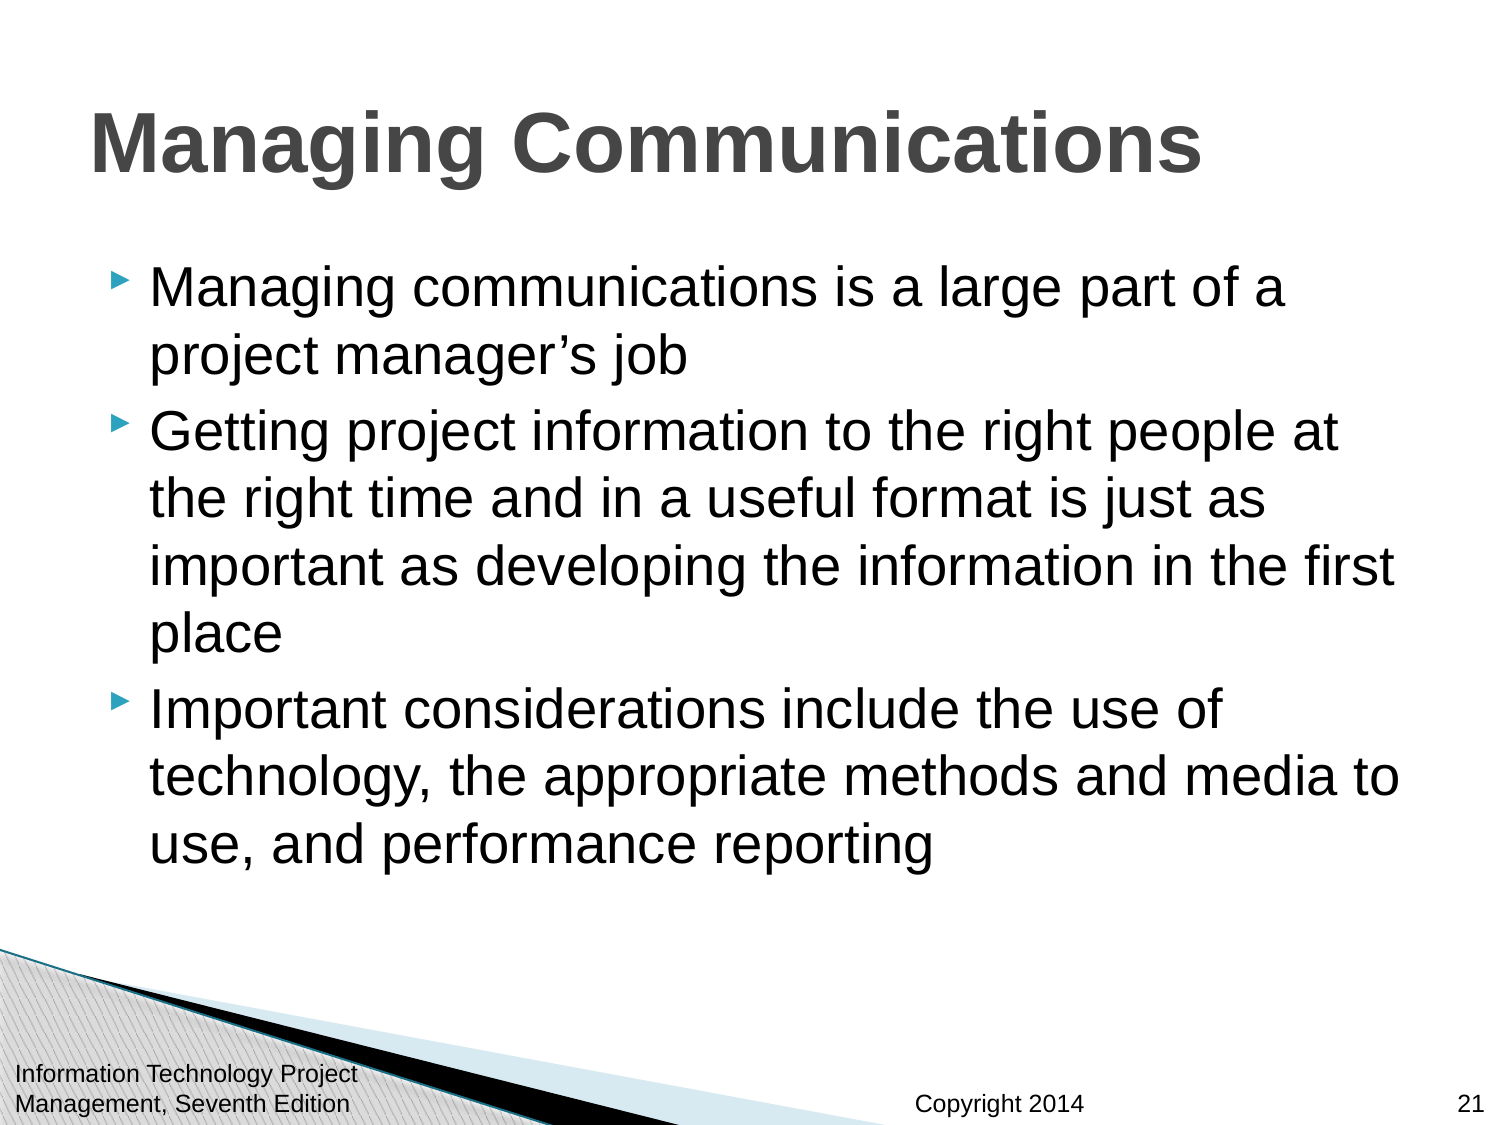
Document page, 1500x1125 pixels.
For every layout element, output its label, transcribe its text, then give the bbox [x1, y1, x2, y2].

list Managing communications is a large part of a project manager’s job Getting project information to the right people at the right time and in a useful format is just as important as developing the information in the first place Important considerations include the use of technology, the appropriate methods and media to use, and performance reporting [74, 242, 1426, 986]
slide_number 21 [1408, 1065, 1500, 1125]
footer Information Technology Project Management, Seventh Edition [0, 1065, 425, 1125]
title Managing Communications [75, 45, 1425, 233]
